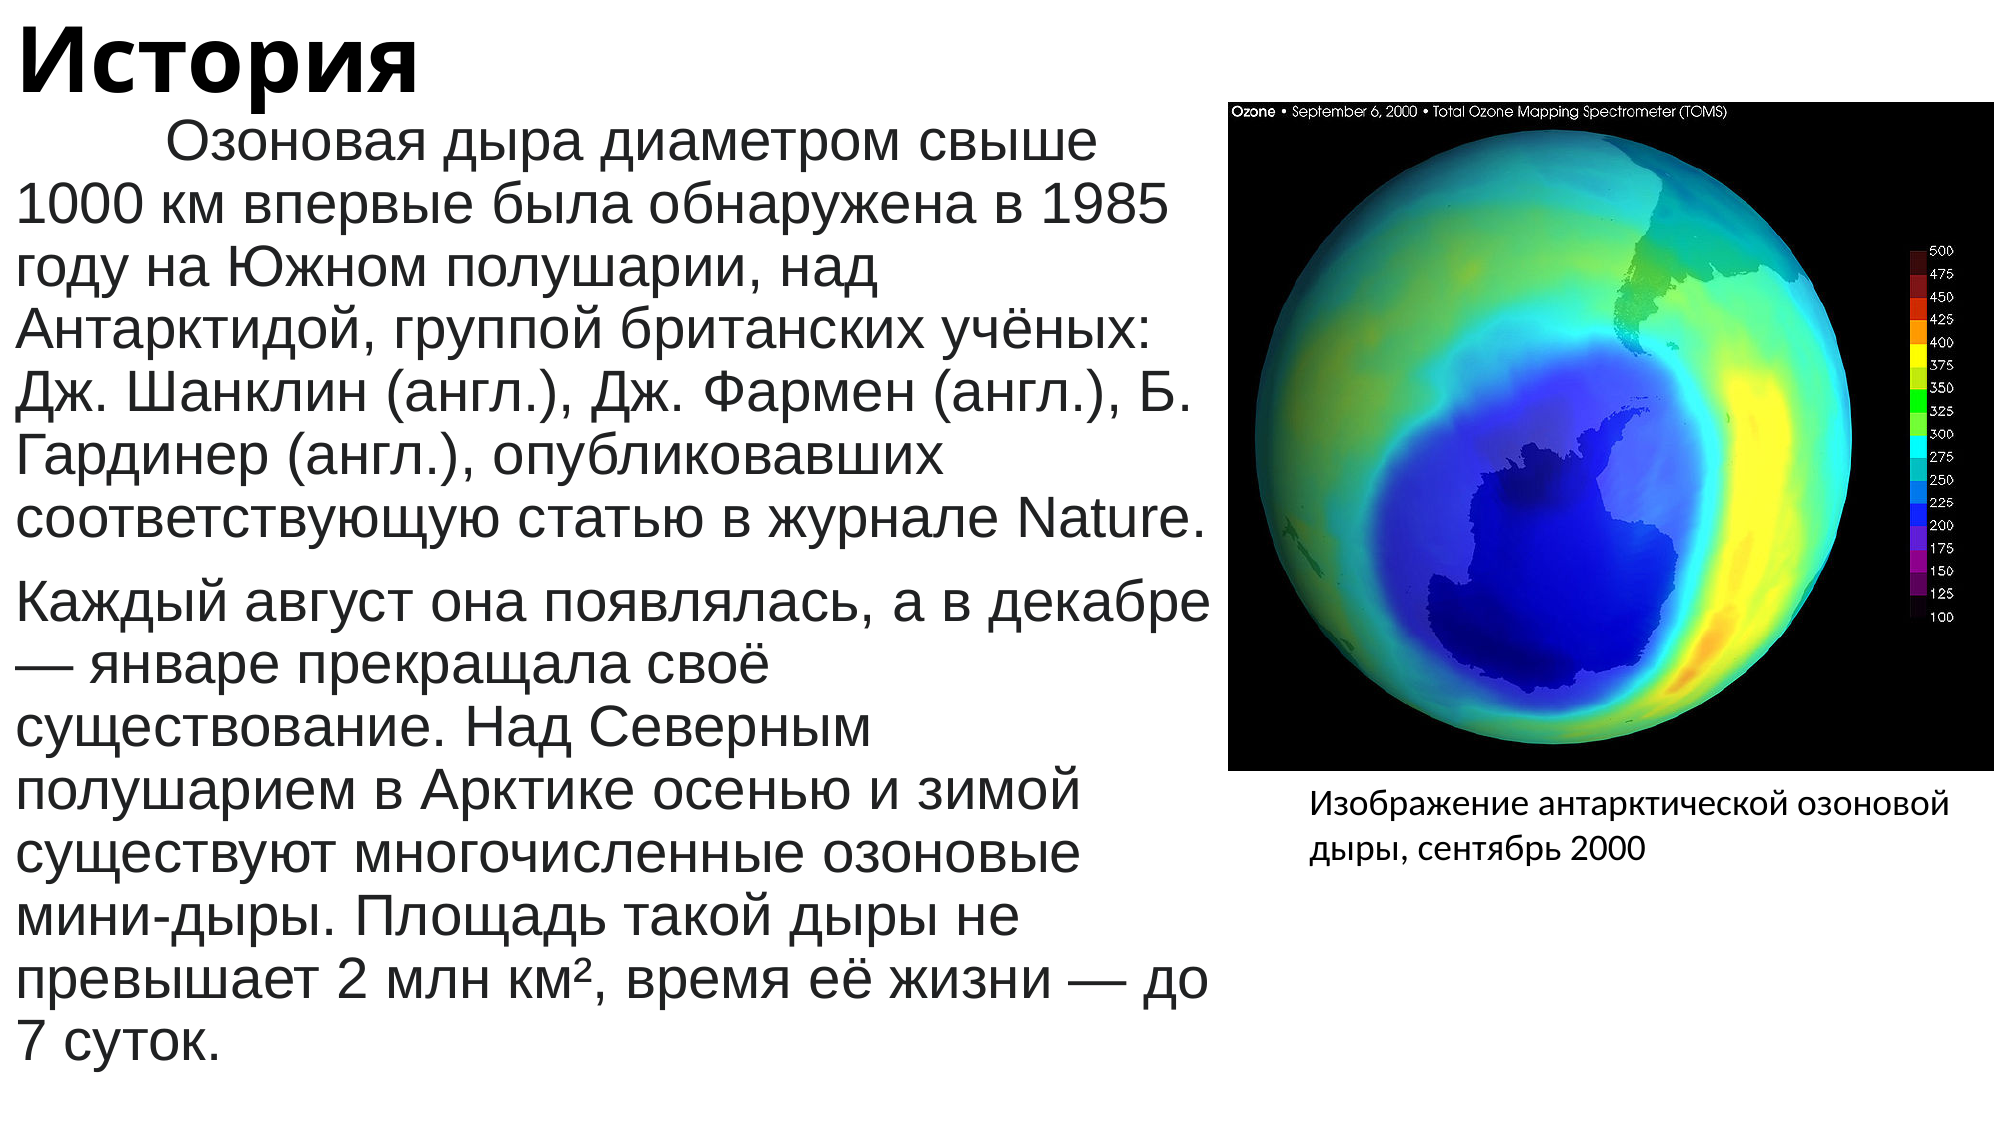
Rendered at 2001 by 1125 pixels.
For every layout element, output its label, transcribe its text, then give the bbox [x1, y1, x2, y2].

text_box Изображение антарктической озоновой дыры, сентябрь 2000 [1294, 770, 2000, 876]
list Озоновая дыра диаметром свыше 1000 км впервые была обнаружена в 1985 году на Южном полушарии, над Антарктидой, группой британских учёных: Дж. Шанклин (англ.), Дж. Фармен (англ.), Б. Гардинер (англ.), опубликовавших соответствующую статью в журнале Nature. Каждый август она появлялась, а в декабре — январе прекращала своё существование. Над Северным полушарием в Арктике осенью и зимой существуют многочисленные озоновые мини-дыры. Площадь такой дыры не превышает 2 млн км², время её жизни — до 7 суток. [0, 102, 1229, 1125]
title История [0, 0, 2000, 173]
picture [1228, 102, 1994, 772]
